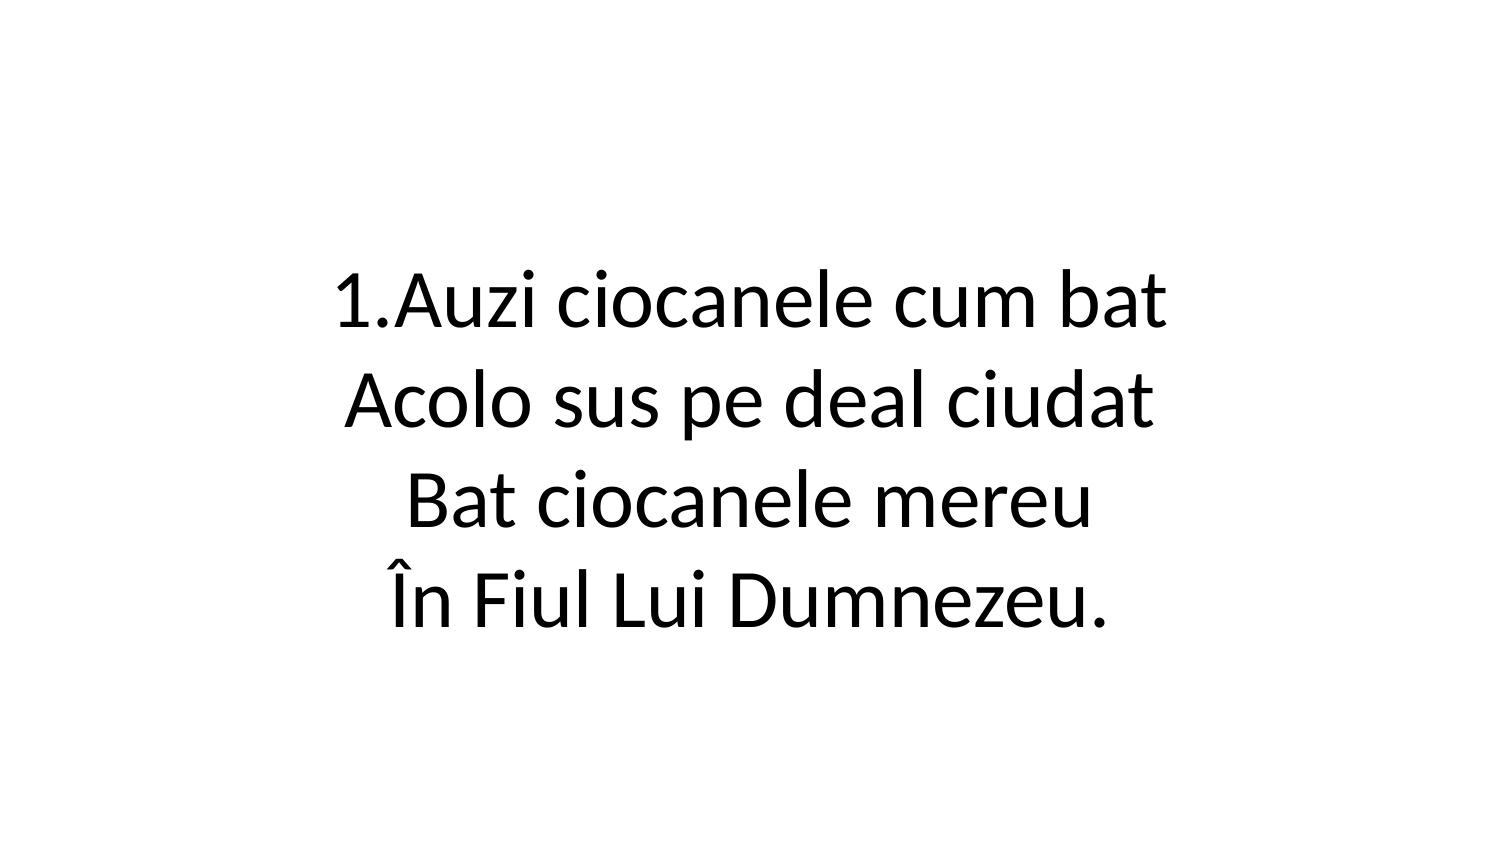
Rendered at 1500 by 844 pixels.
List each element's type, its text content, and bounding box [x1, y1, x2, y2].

text_box 1.Auzi ciocanele cum bat Acolo sus pe deal ciudat Bat ciocanele mereu În Fiul Lui Dumnezeu. [315, 192, 1185, 652]
